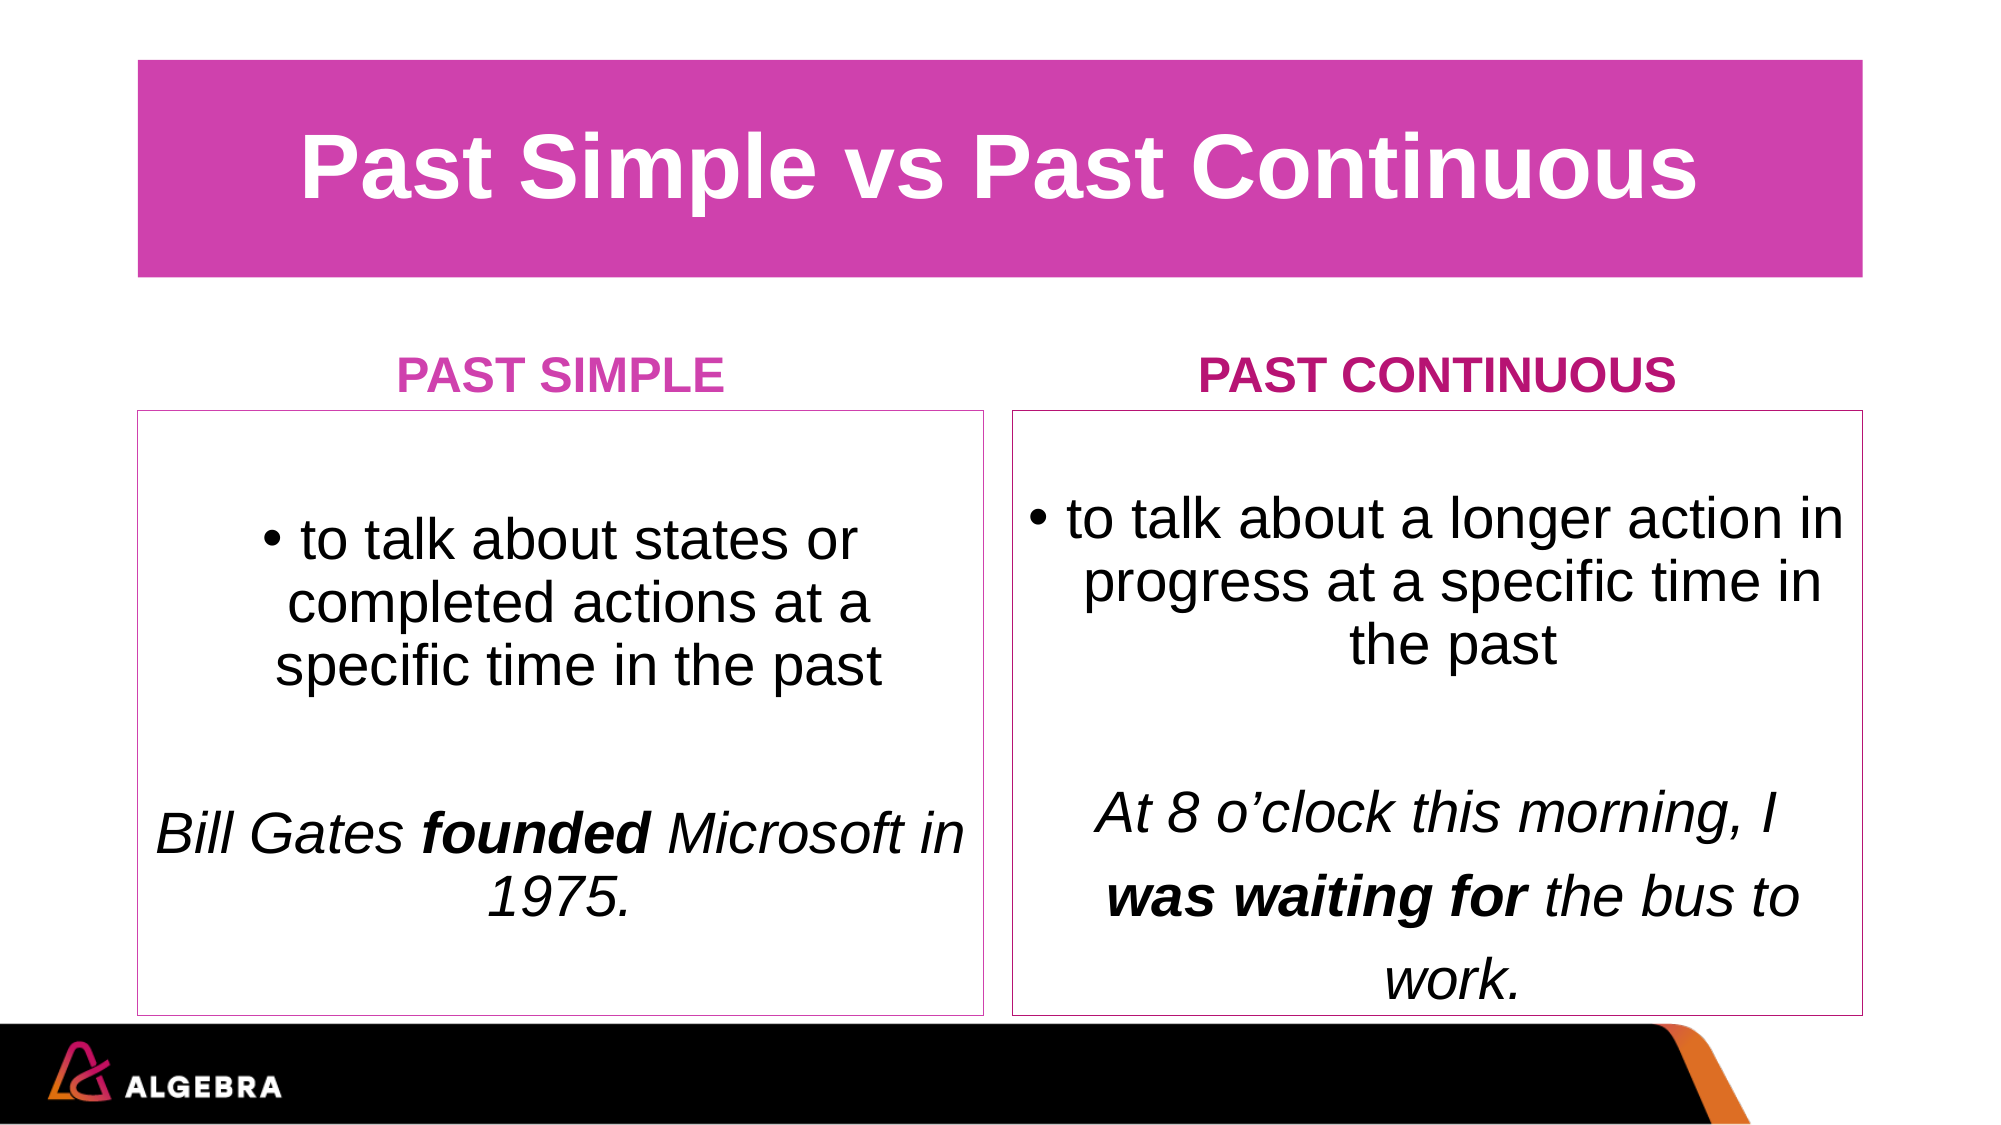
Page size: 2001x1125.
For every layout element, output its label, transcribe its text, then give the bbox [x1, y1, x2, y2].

list PAST CONTINUOUS [1012, 275, 1863, 410]
list to talk about states or completed actions at a specific time in the past Bill Gates founded Microsoft in 1975. [137, 410, 984, 1016]
picture [0, 1023, 1958, 1125]
title Past Simple vs Past Continuous [137, 59, 1863, 278]
list to talk about a longer action in progress at a specific time in the past At 8 o’clock this morning, I was waiting for the bus to work. [1012, 410, 1863, 1016]
list PAST SIMPLE [137, 275, 984, 410]
